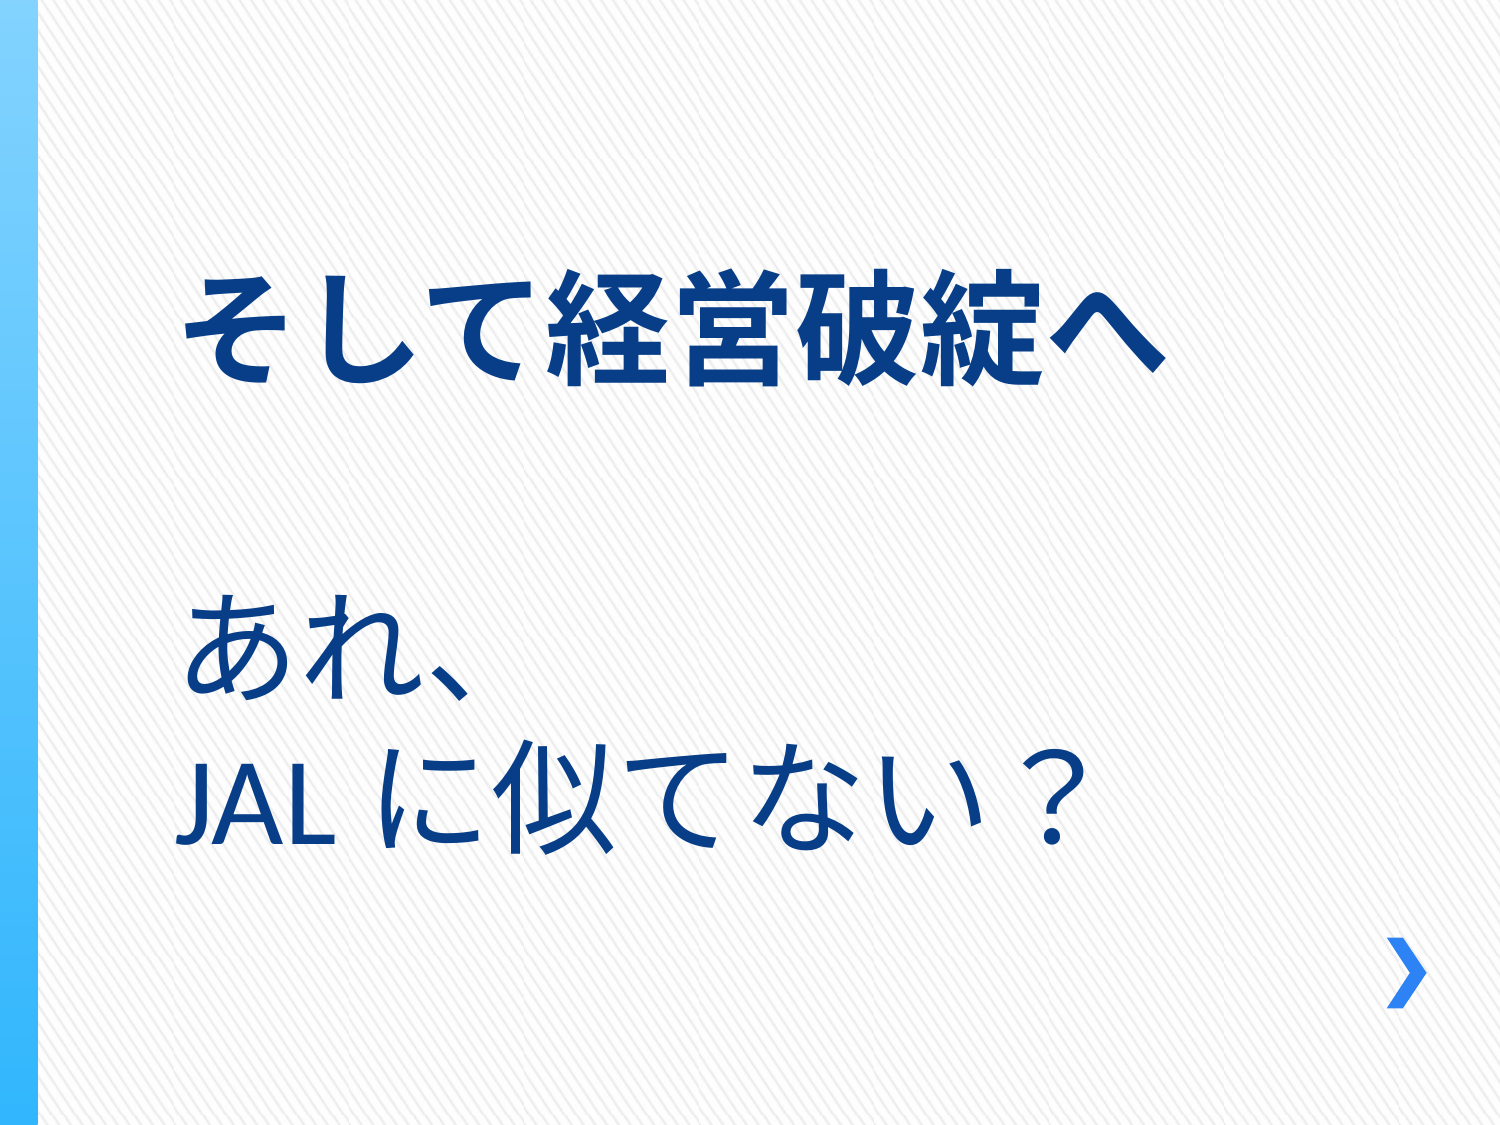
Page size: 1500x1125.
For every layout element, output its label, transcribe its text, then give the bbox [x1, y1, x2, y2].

text_box あれ、 JALに似てない？ [159, 562, 1341, 878]
text_box そして経営破綻へ [159, 243, 1341, 409]
